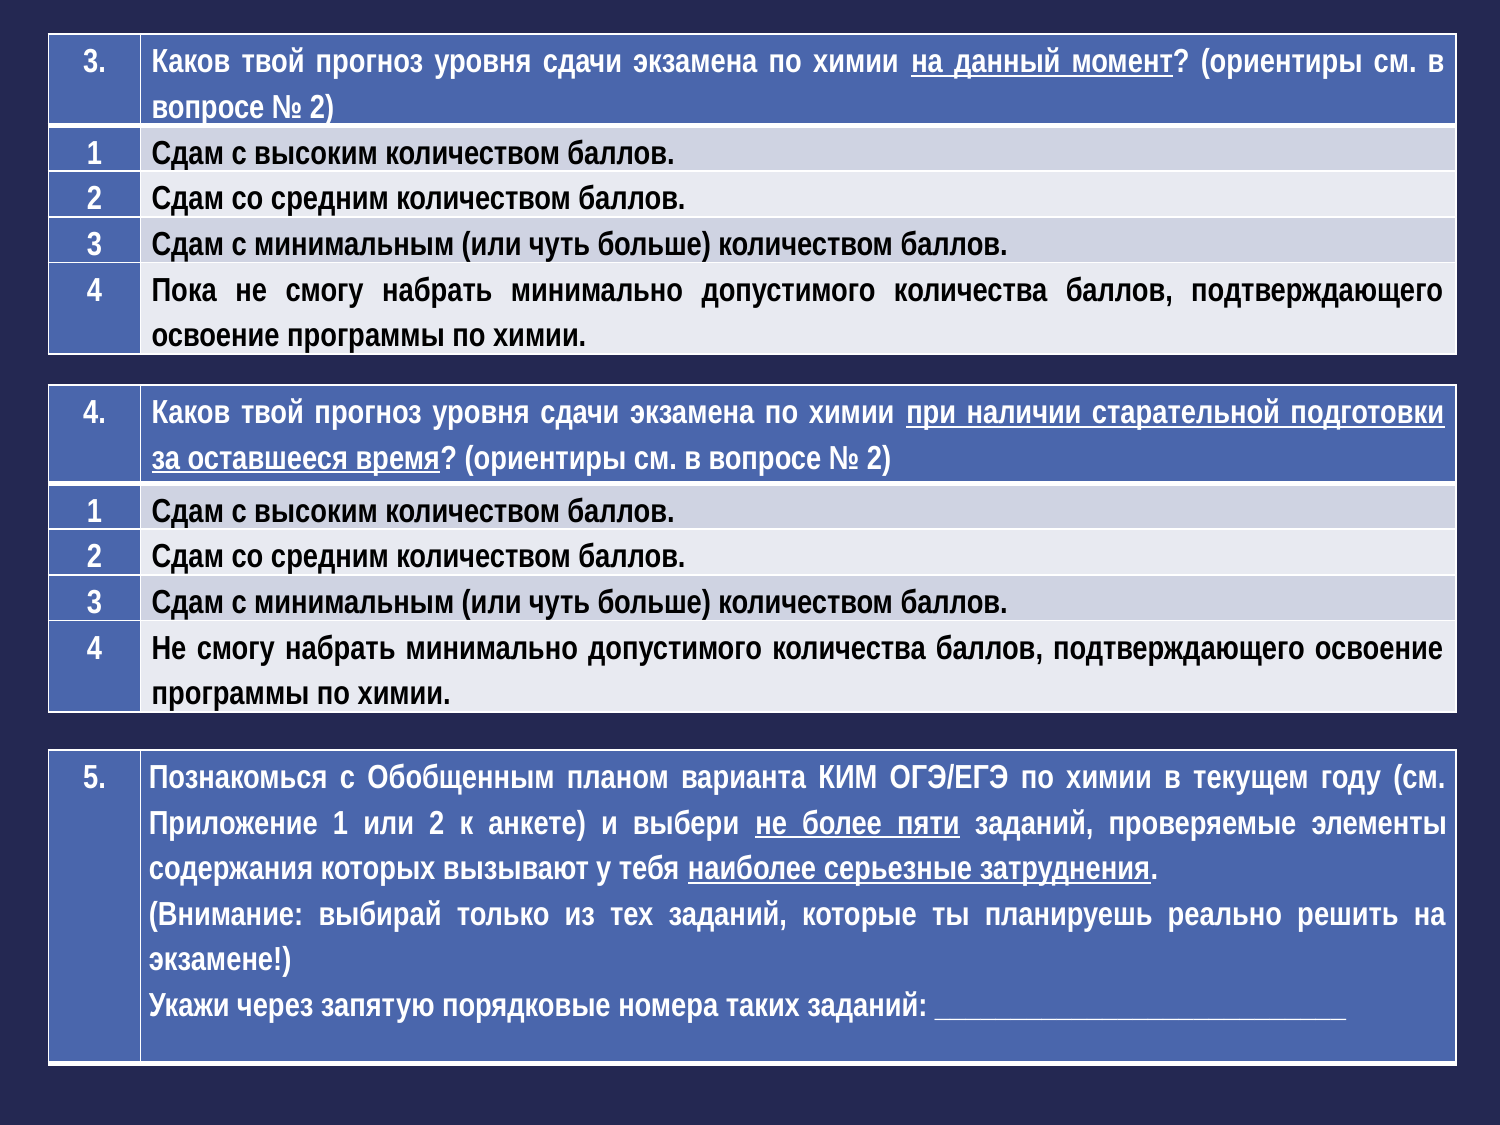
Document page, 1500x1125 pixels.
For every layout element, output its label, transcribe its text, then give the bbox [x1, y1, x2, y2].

table_header Познакомься с Обобщенным планом варианта КИМ ОГЭ/ЕГЭ по химии в текущем году (см. Приложение 1 или 2 к анкете) и выбери не более пяти заданий, проверяемые элементы содержания которых вызывают у тебя наиболее серьезные затруднения. (Внимание: выбирай только из тех заданий, которые ты планируешь реально решить на экзамене!) Укажи через запятую порядковые номера таких заданий: ___________________________ [141, 751, 1455, 1061]
table_cell 4 [49, 621, 140, 711]
table_header 4. [49, 386, 140, 481]
table_cell Сдам с высоким количеством баллов. [141, 128, 1455, 170]
table_cell Пока не смогу набрать минимально допустимого количества баллов, подтверждающего освоение программы по химии. [141, 263, 1455, 353]
table_cell Не смогу набрать минимально допустимого количества баллов, подтверждающего освоение программы по химии. [141, 621, 1455, 711]
table_cell 2 [49, 530, 140, 574]
table_cell Сдам с высоким количеством баллов. [141, 486, 1455, 528]
table_cell 3 [49, 218, 140, 262]
table_cell 1 [49, 486, 140, 528]
table_cell Сдам со средним количеством баллов. [141, 172, 1455, 216]
table_cell Сдам с минимальным (или чуть больше) количеством баллов. [141, 576, 1455, 620]
table_header Каков твой прогноз уровня сдачи экзамена по химии на данный момент? (ориентиры см. в вопросе № 2) [141, 35, 1455, 123]
table_cell Сдам с минимальным (или чуть больше) количеством баллов. [141, 218, 1455, 262]
table_header 3. [49, 35, 140, 123]
table_header 5. [49, 751, 140, 1061]
table_cell 1 [49, 128, 140, 170]
table_cell 3 [49, 576, 140, 620]
table_cell Сдам со средним количеством баллов. [141, 530, 1455, 574]
table_cell 2 [49, 172, 140, 216]
table_header Каков твой прогноз уровня сдачи экзамена по химии при наличии старательной подготовки за оставшееся время? (ориентиры см. в вопросе № 2) [141, 386, 1455, 481]
table_cell 4 [49, 263, 140, 353]
